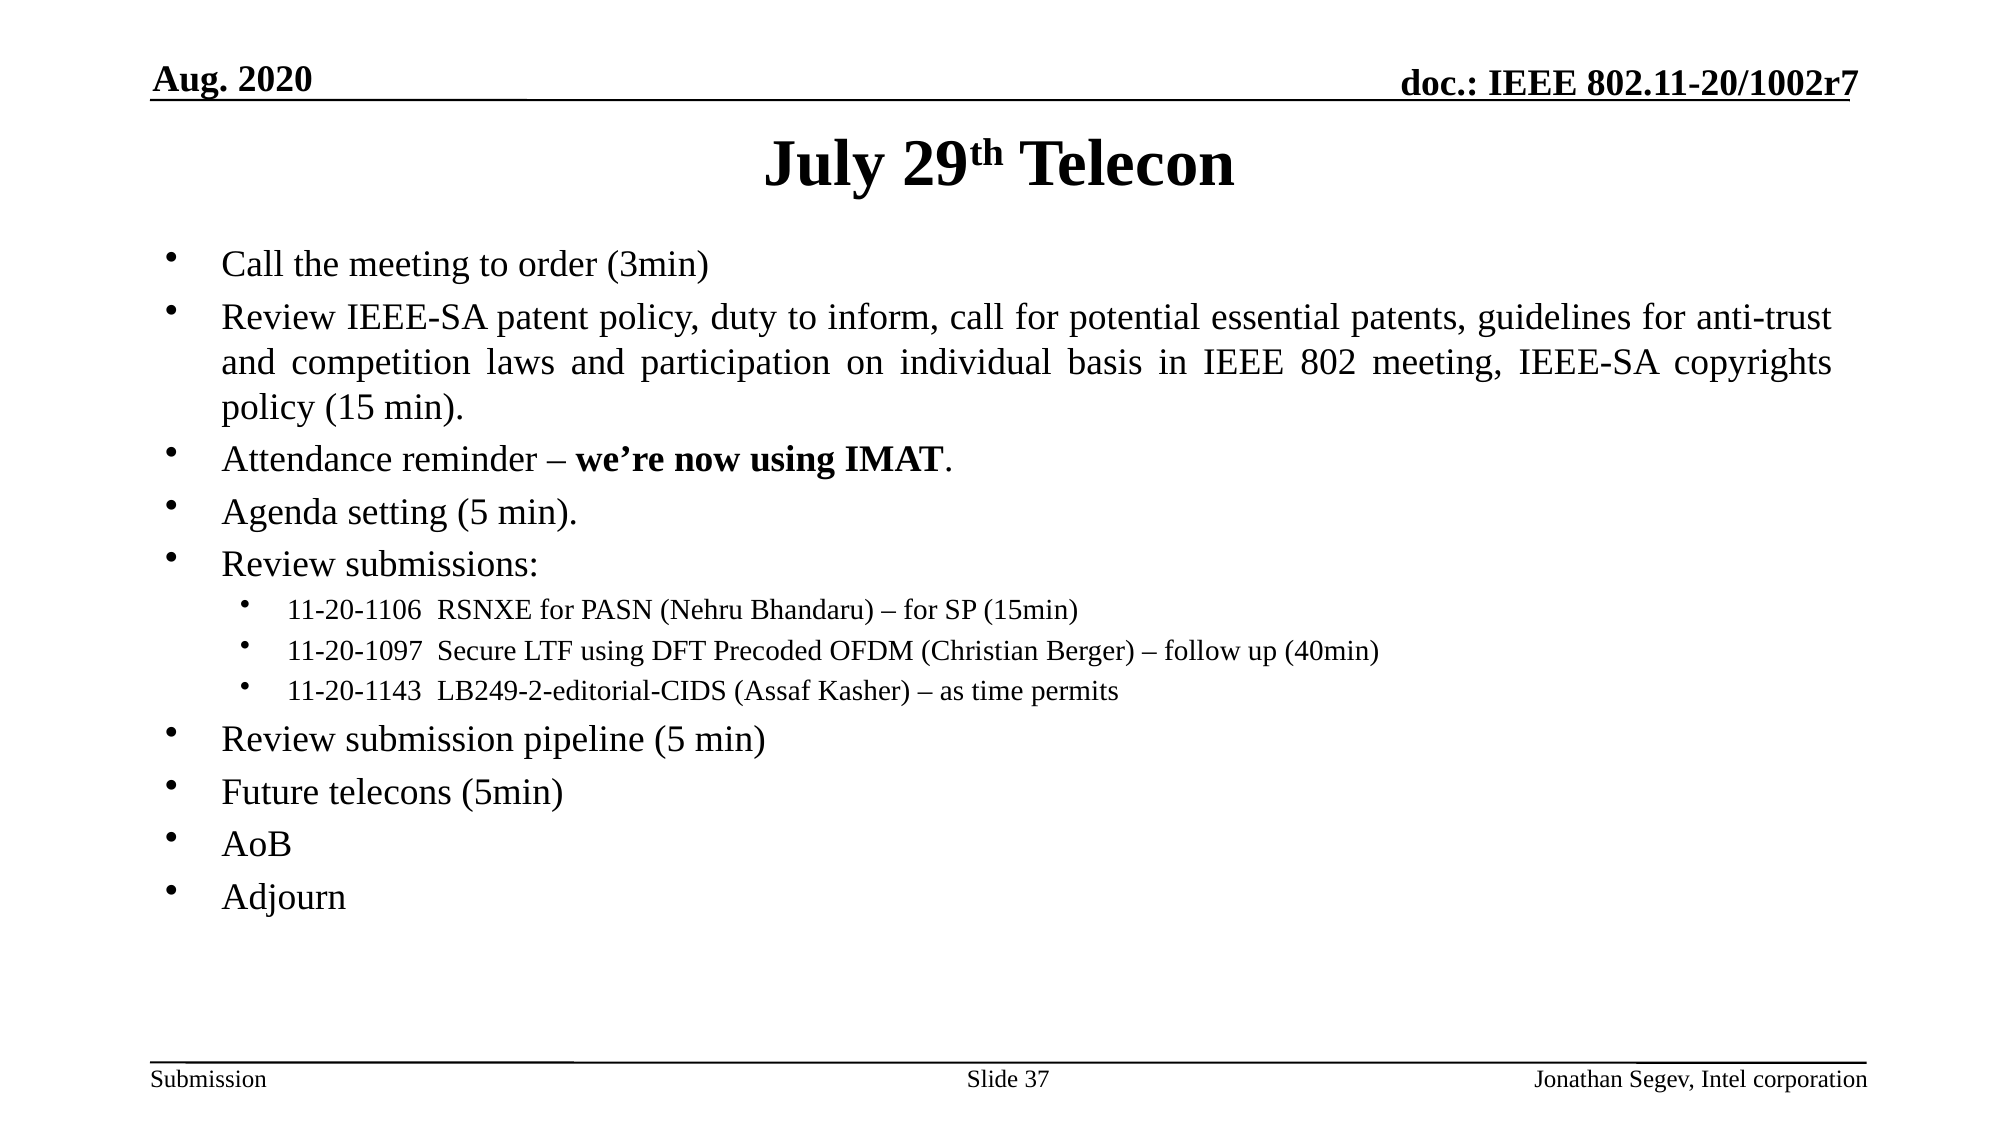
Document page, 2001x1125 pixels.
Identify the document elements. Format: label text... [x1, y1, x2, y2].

title July 29th Telecon [149, 112, 1850, 205]
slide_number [152, 54, 563, 100]
list Call the meeting to order (3min) Review IEEE-SA patent policy, duty to inform, call for potential essential patents, guidelines for anti-trust and competition laws and participation on individual basis in IEEE 802 meeting, IEEE-SA copyrights policy (15 min). Attendance reminder – we’re now using IMAT. Agenda setting (5 min). Review submissions: 11-20-1106 RSNXE for PASN (Nehru Bhandaru) – for SP (15min) 11-20-1097 Secure LTF using DFT Precoded OFDM (Christian Berger) – follow up (40min) 11-20-1143 LB249-2-editorial-CIDS (Assaf Kasher) – as time permits Review submission pipeline (5 min) Future telecons (5min) AoB Adjourn [149, 231, 1850, 1000]
footer Jonathan Segev, Intel corporation [1171, 1061, 1869, 1093]
slide_number Slide 37 [950, 1061, 1067, 1123]
